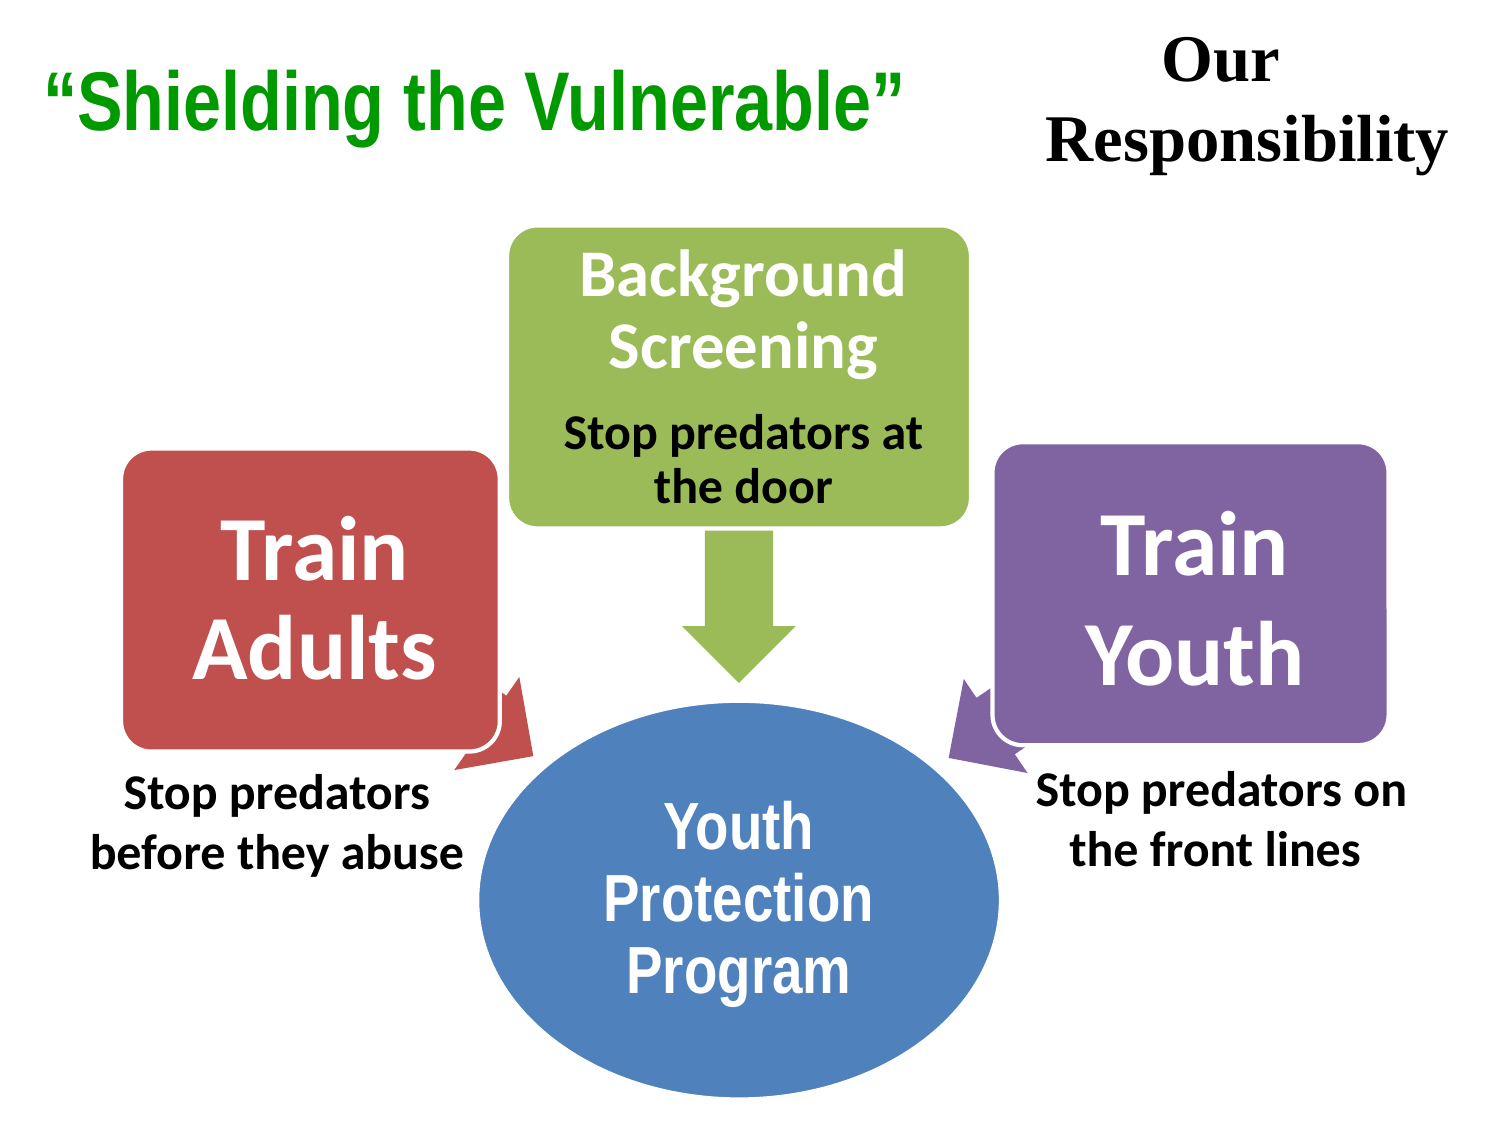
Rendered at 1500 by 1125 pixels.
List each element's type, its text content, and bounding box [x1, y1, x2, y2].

title “Shielding the Vulnerable” [0, 3, 950, 191]
text_box Our Responsibility [1030, 7, 1485, 183]
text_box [62, 224, 1425, 1101]
